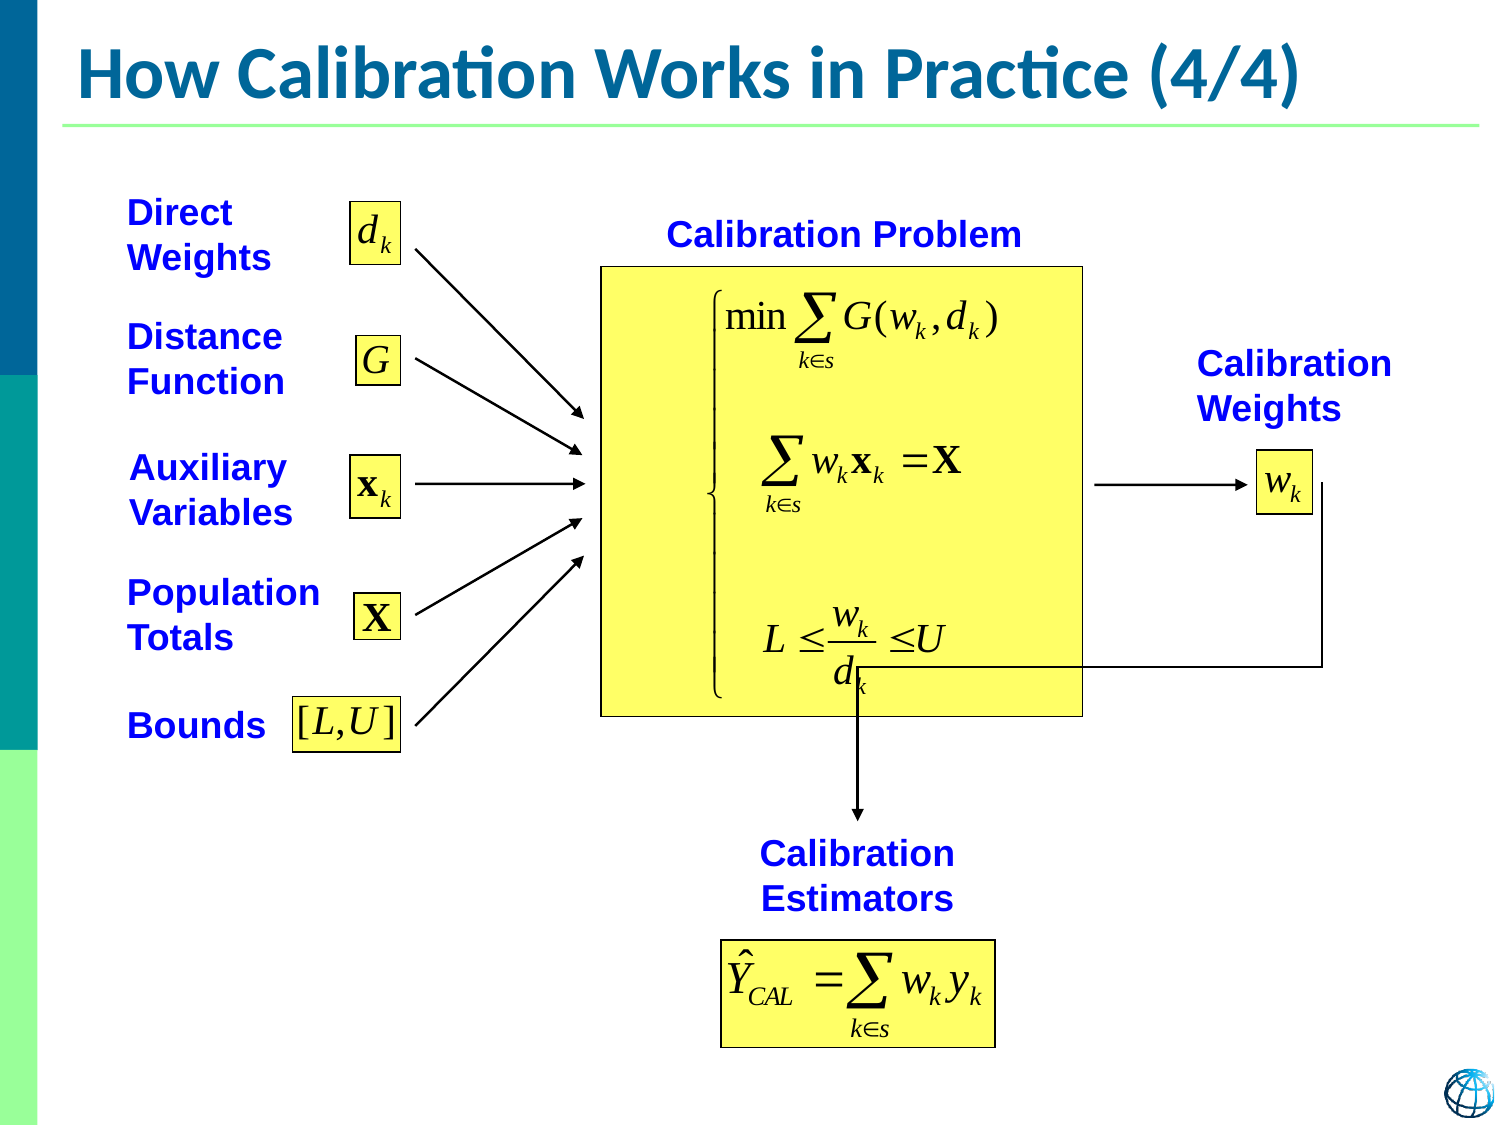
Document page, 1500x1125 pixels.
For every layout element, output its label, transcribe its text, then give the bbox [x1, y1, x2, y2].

picture [1444, 1068, 1495, 1118]
title How Calibration Works in Practice (4/4) [62, 19, 1480, 121]
picture [1468, 1068, 1495, 1106]
picture [1460, 1078, 1468, 1084]
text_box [111, 180, 1412, 1048]
